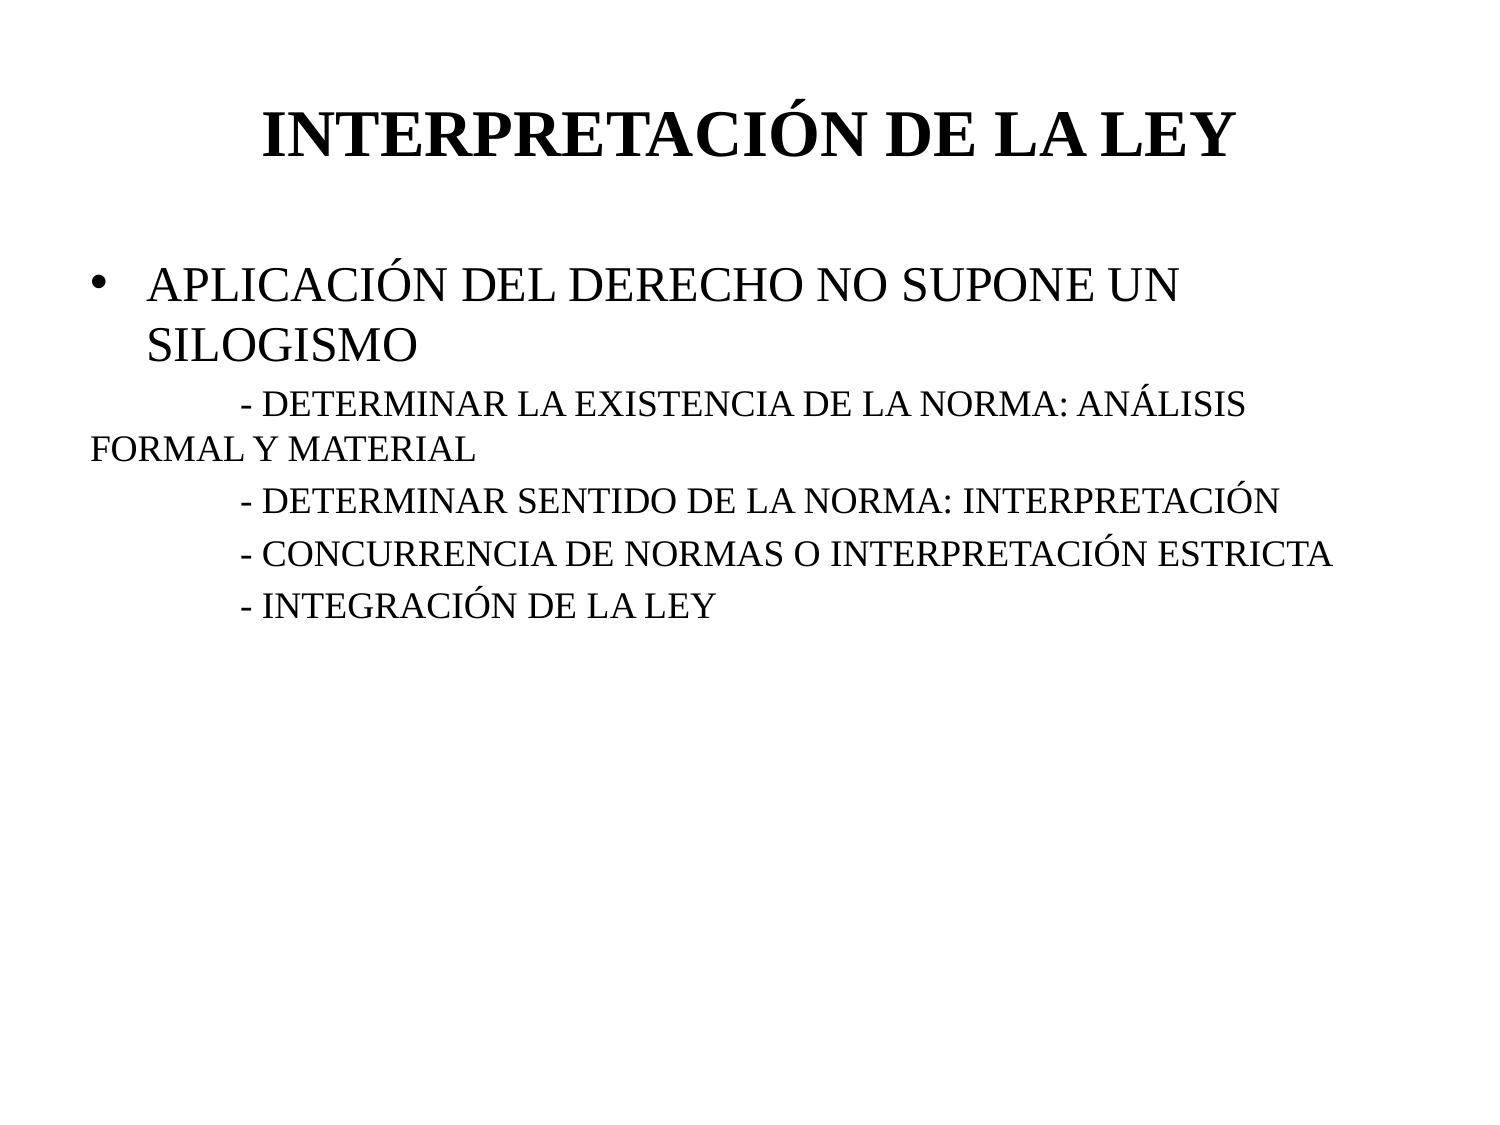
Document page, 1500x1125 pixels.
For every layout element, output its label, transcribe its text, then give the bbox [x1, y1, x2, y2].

title INTERPRETACIÓN DE LA LEY [75, 62, 1425, 197]
list APLICACIÓN DEL DERECHO NO SUPONE UN SILOGISMO - DETERMINAR LA EXISTENCIA DE LA NORMA: ANÁLISIS FORMAL Y MATERIAL - DETERMINAR SENTIDO DE LA NORMA: INTERPRETACIÓN - CONCURRENCIA DE NORMAS O INTERPRETACIÓN ESTRICTA - INTEGRACIÓN DE LA LEY [75, 243, 1425, 1000]
